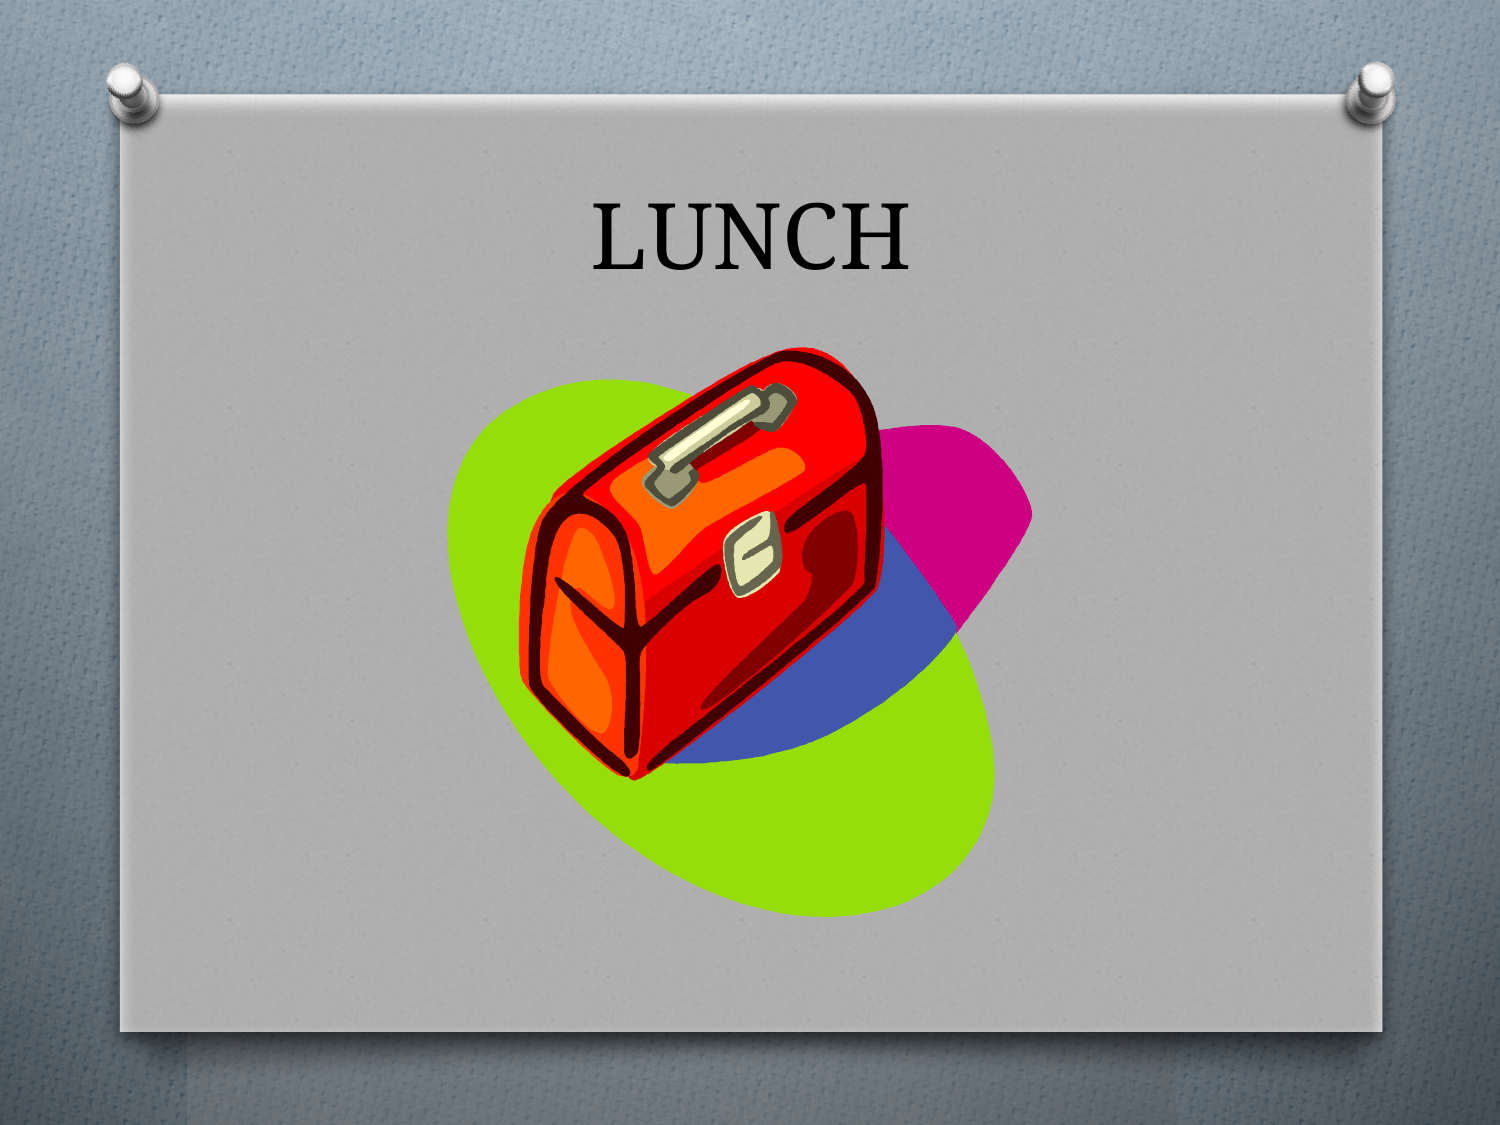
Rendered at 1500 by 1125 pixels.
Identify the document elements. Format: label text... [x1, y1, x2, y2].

picture [1317, 35, 1439, 156]
picture [75, 29, 198, 153]
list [437, 337, 1043, 928]
title LUNCH [179, 134, 1323, 332]
